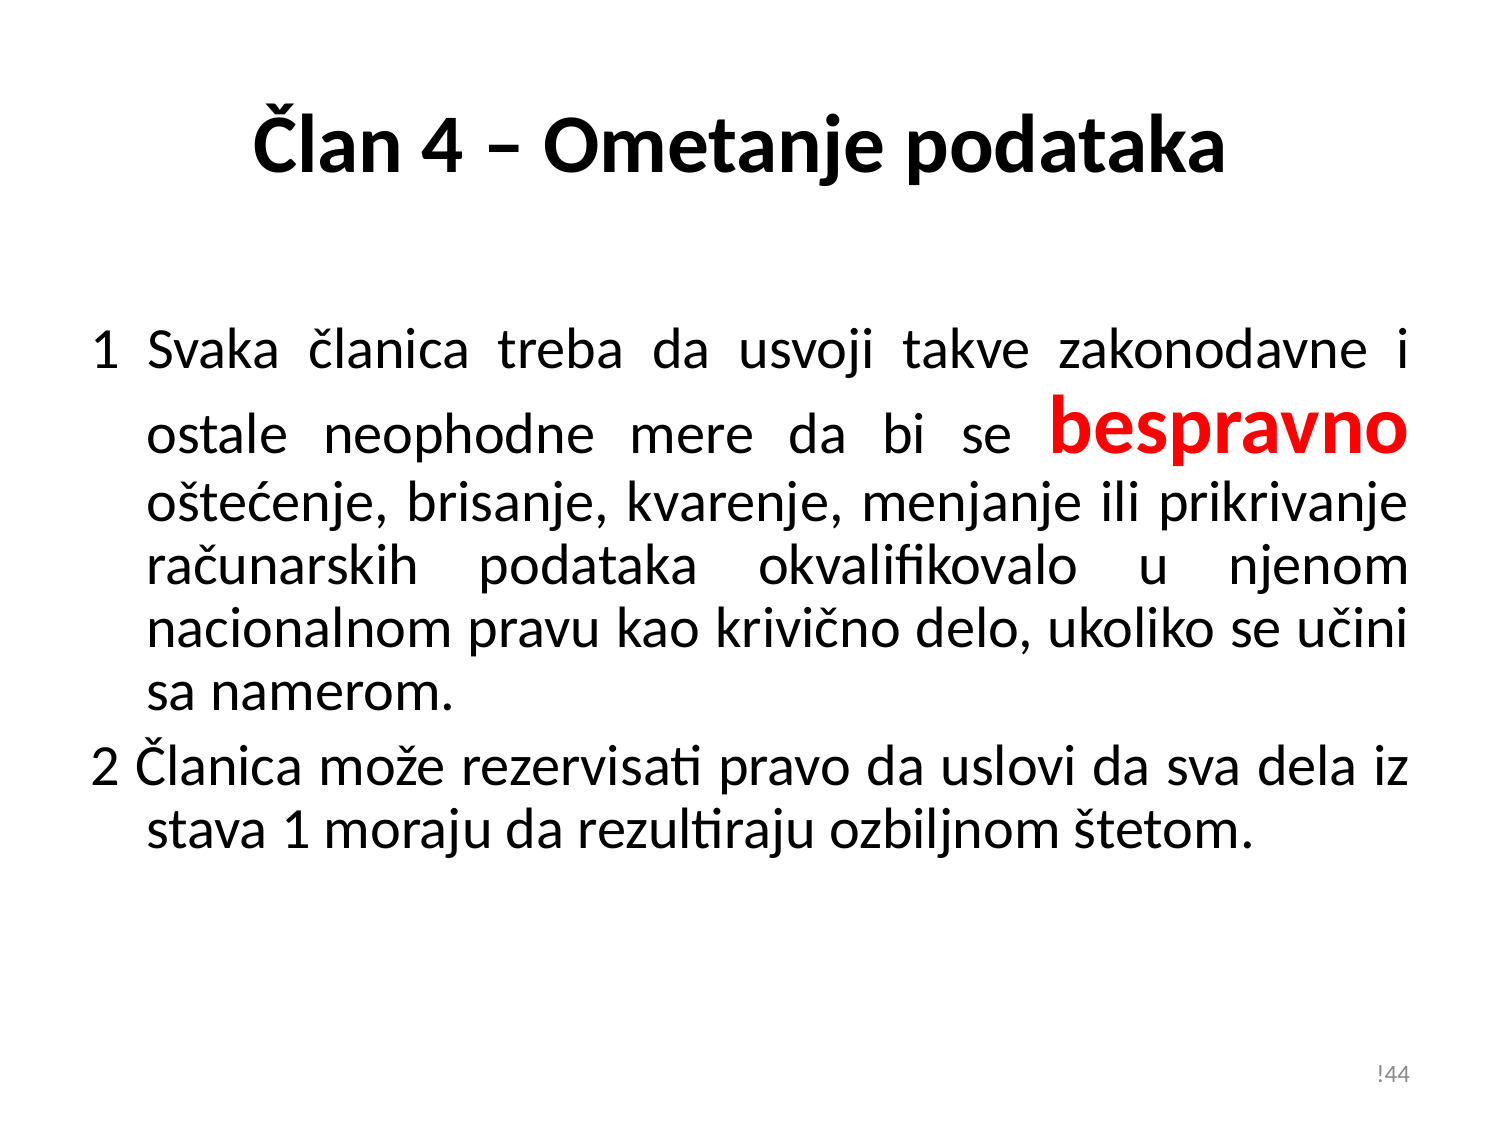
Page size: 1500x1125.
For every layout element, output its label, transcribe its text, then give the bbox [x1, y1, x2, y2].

slide_number !44 [1074, 1042, 1425, 1103]
list 1 Svaka članica treba da usvoji takve zakonodavne i ostale neophodne mere da bi se bespravno oštećenje, brisanje, kvarenje, menjanje ili prikrivanje računarskih podataka okvalifikovalo u njenom nacionalnom pravu kao krivično delo, ukoliko se učini sa namerom. 2 Članica može rezervisati pravo da uslovi da sva dela iz stava 1 moraju da rezultiraju ozbiljnom štetom. [74, 310, 1426, 1054]
title Član 4 – Ometanje podataka [74, 44, 1426, 233]
